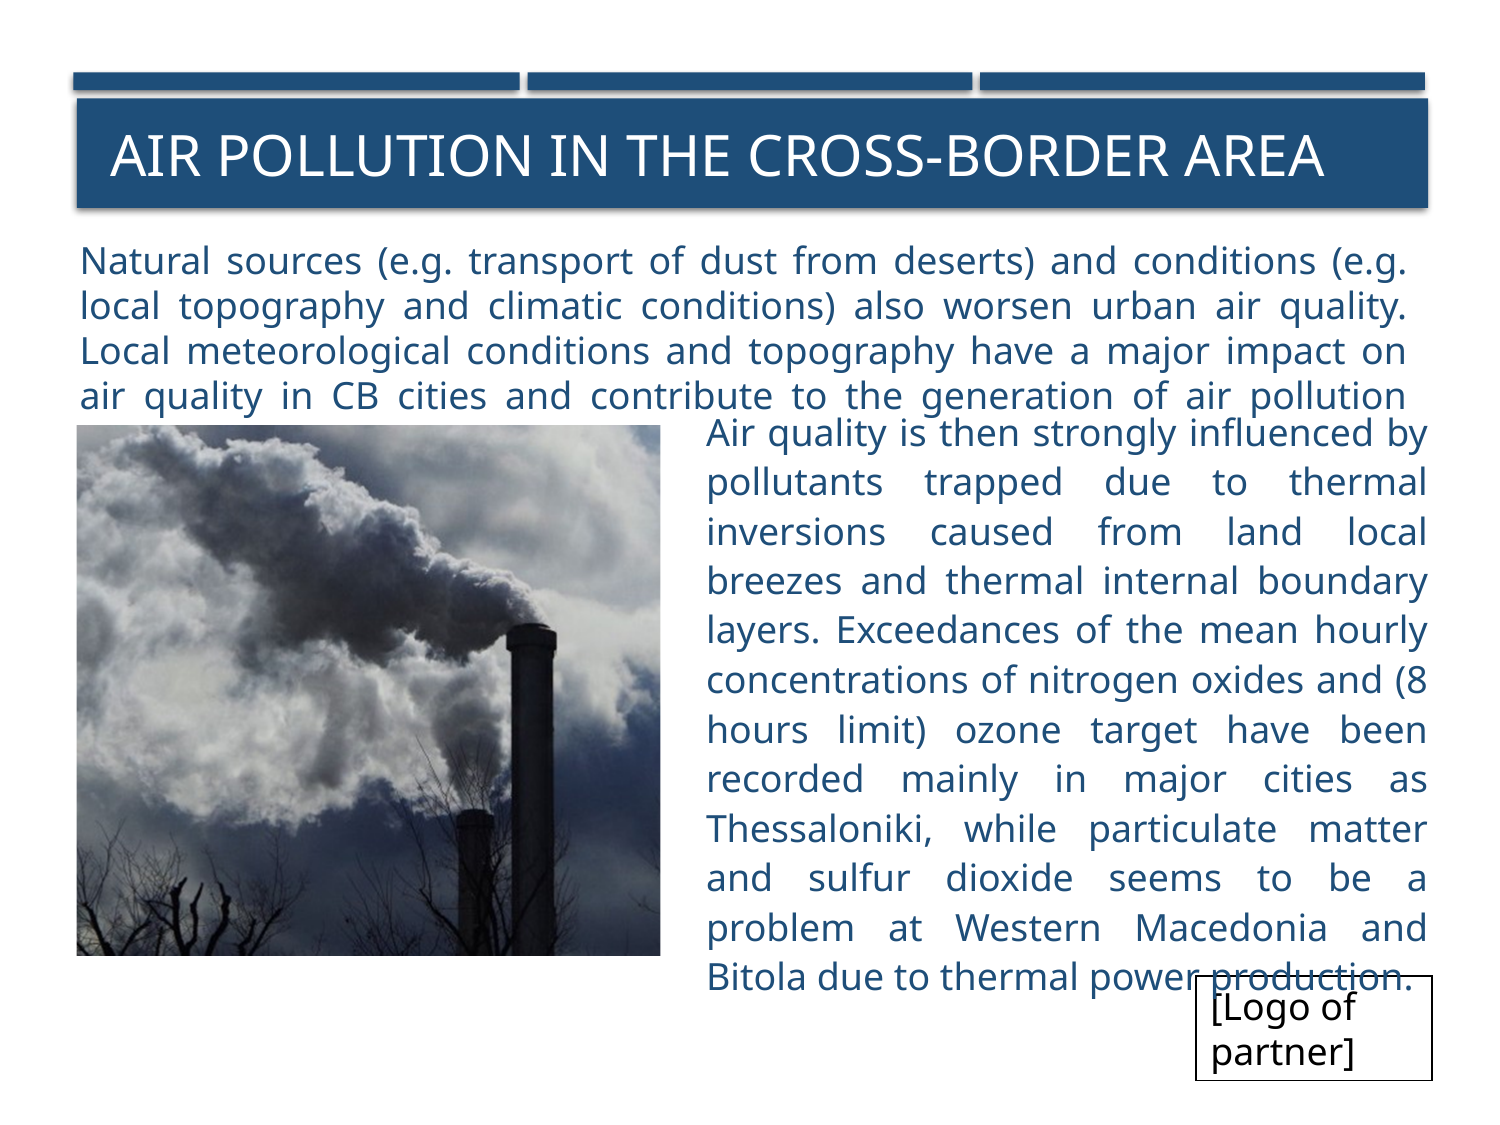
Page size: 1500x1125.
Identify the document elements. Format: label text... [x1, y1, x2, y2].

title Air pollution in the cross-border area [95, 111, 1406, 196]
text_box Natural sources (e.g. transport of dust from deserts) and conditions (e.g. local topography and climatic conditions) also worsen urban air quality. Local meteorological conditions and topography have a major impact on air quality in CB cities and contribute to the generation of air pollution episodes. [64, 229, 1424, 469]
list Air quality is then strongly influenced by pollutants trapped due to thermal inversions caused from land local breezes and thermal internal boundary layers. Exceedances of the mean hourly concentrations of nitrogen oxides and (8 hours limit) ozone target have been recorded mainly in major cities as Thessaloniki, while particulate matter and sulfur dioxide seems to be a problem at Western Macedonia and Bitola due to thermal power production. [690, 483, 1444, 988]
picture [76, 425, 661, 956]
